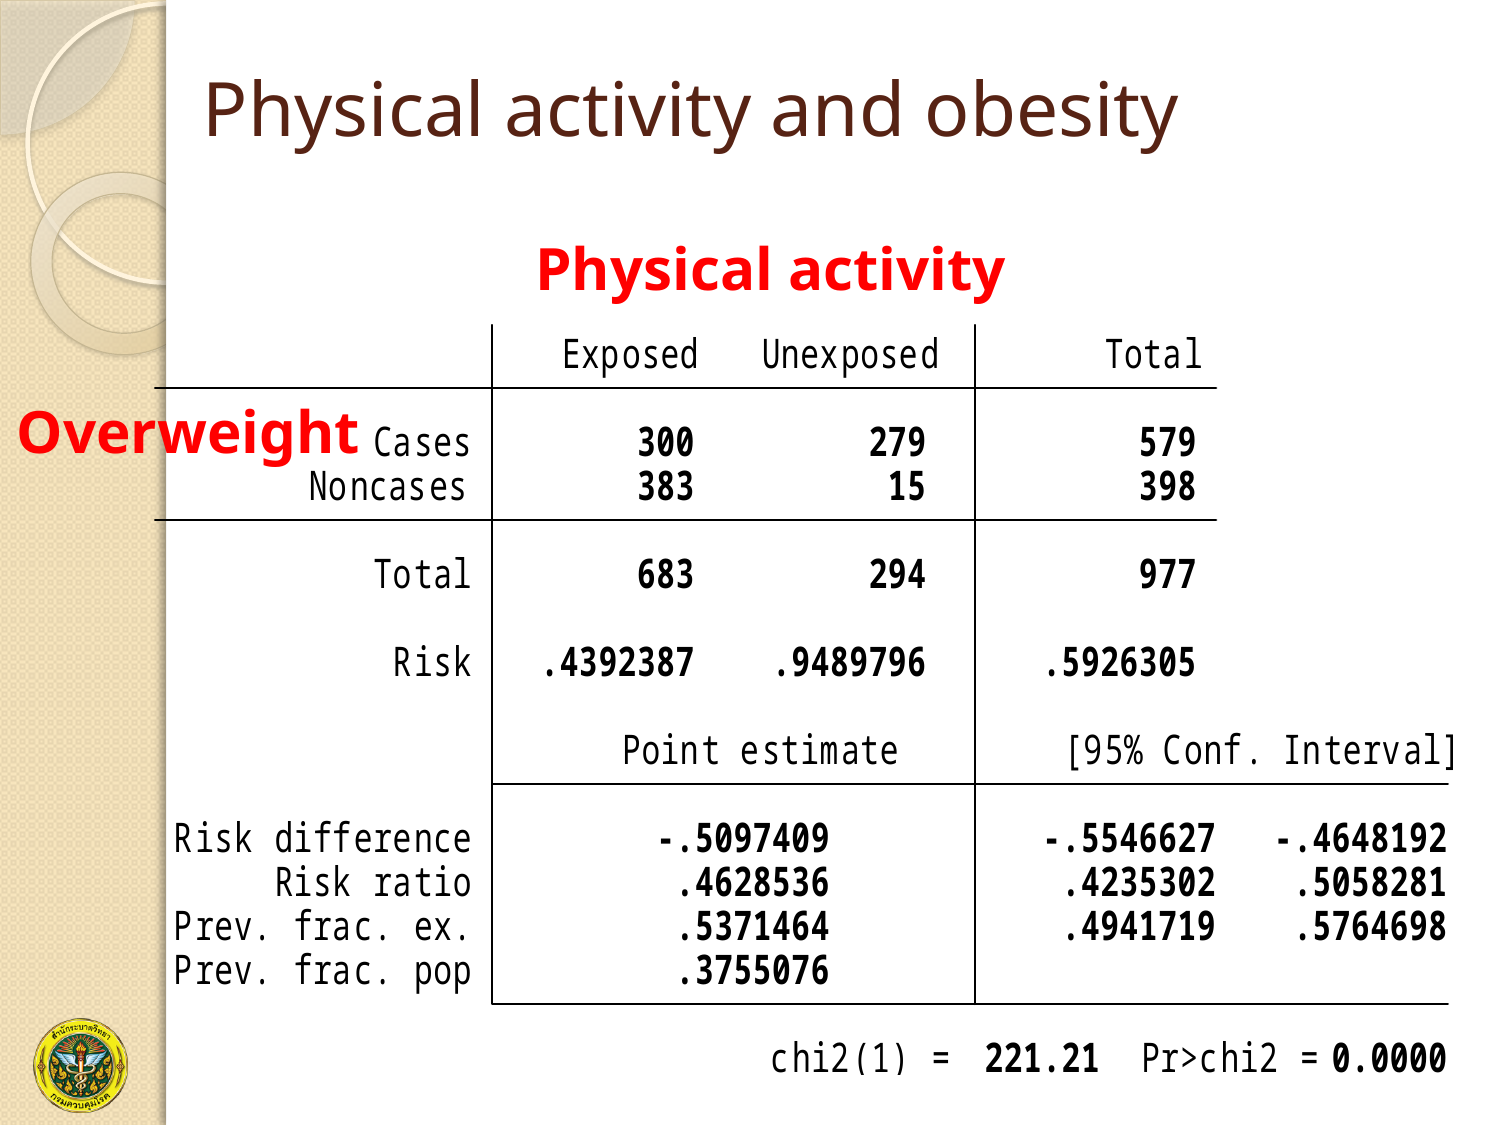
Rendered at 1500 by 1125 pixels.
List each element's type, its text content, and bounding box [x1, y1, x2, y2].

picture [154, 324, 1488, 1076]
text_box Physical activity [520, 224, 1021, 310]
picture [33, 1018, 128, 1113]
title Physical activity and obesity [188, 12, 1425, 200]
text_box Overweight [2, 387, 147, 473]
